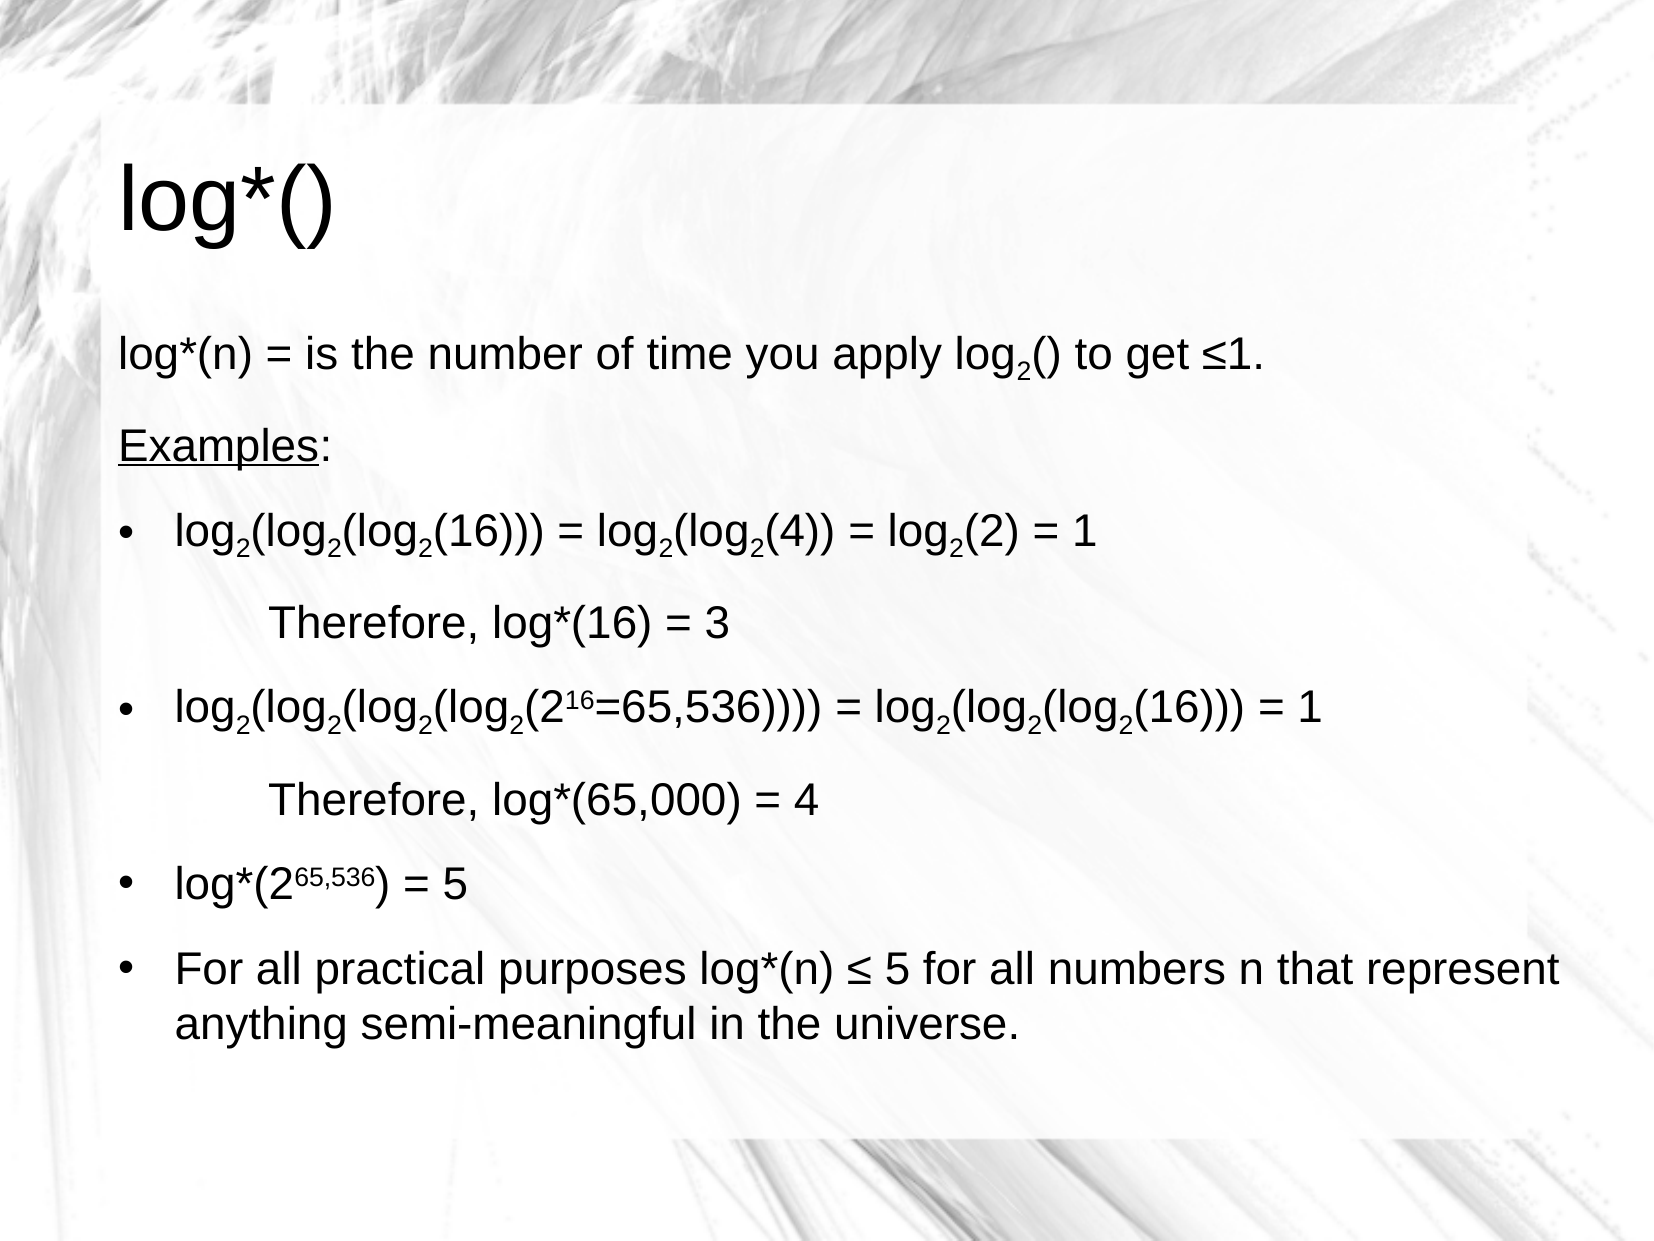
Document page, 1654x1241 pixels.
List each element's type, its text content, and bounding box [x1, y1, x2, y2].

picture [0, 0, 1654, 1241]
list log*(n) = is the number of time you apply log2() to get ≤1. Examples: log2(log2(log2(16))) = log2(log2(4)) = log2(2) = 1 Therefore, log*(16) = 3 log2(log2(log2(log2(216=65,536)))) = log2(log2(log2(16))) = 1 Therefore, log*(65,000) = 4 log*(265,536) = 5 For all practical purposes log*(n) ≤ 5 for all numbers n that represent anything semi-meaningful in the universe. [118, 319, 1571, 1109]
title log*() [118, 93, 1506, 299]
